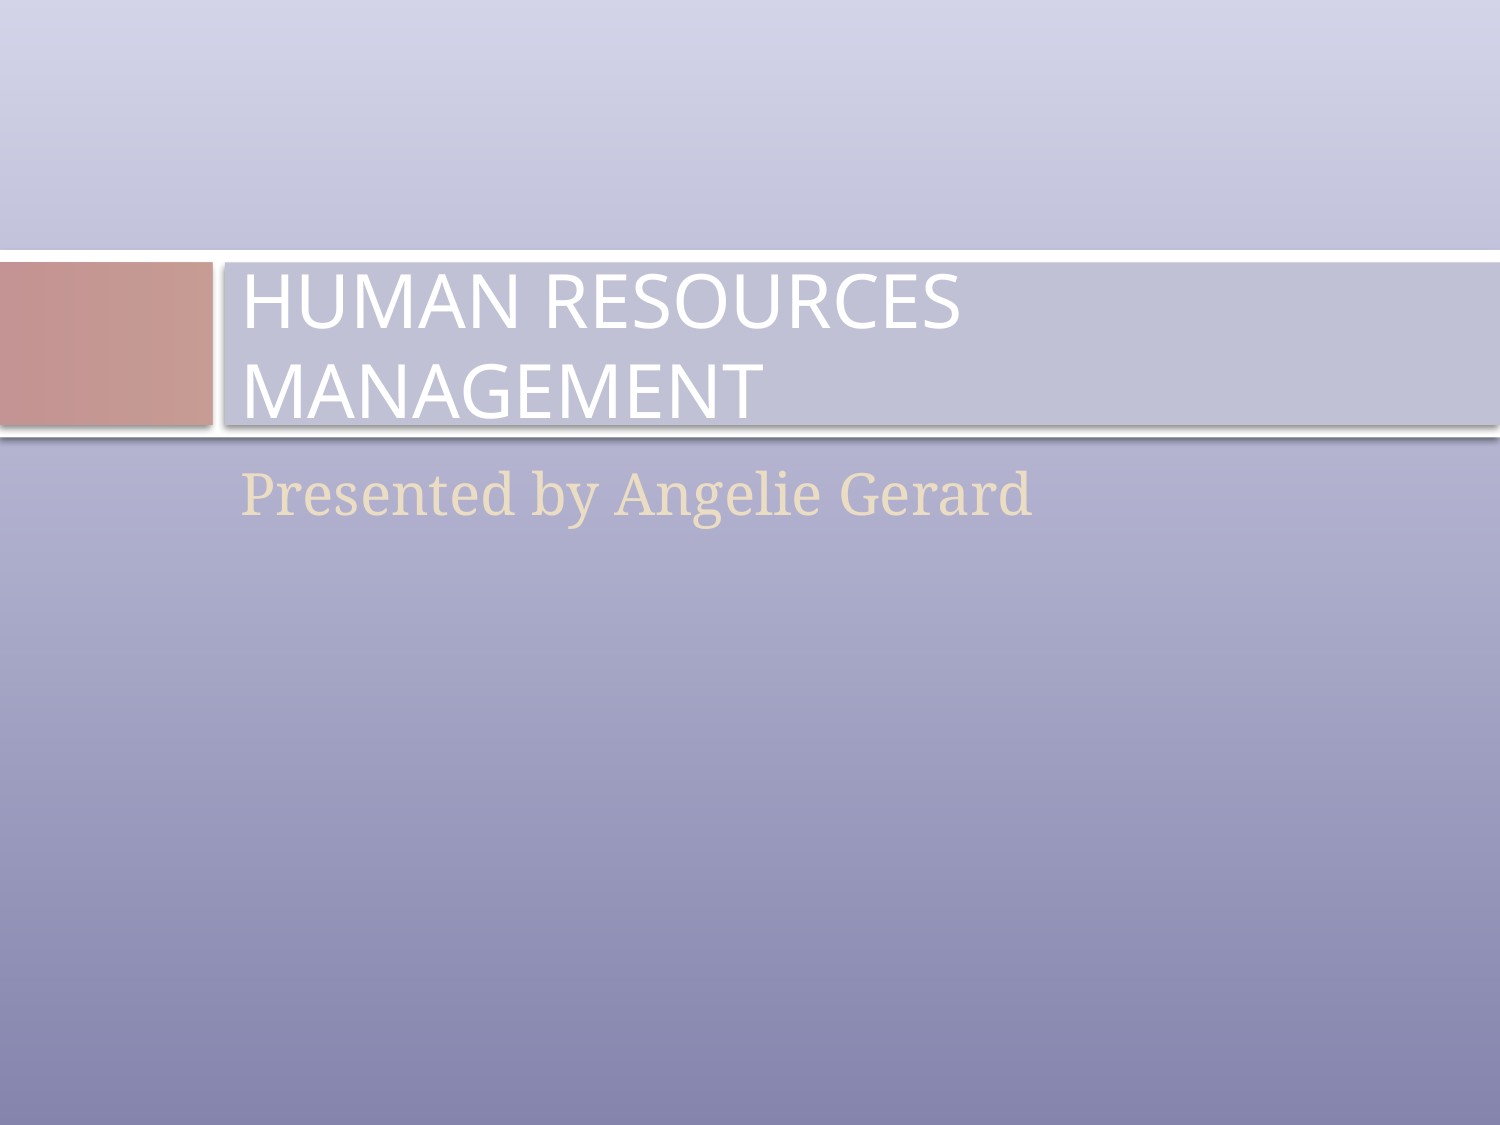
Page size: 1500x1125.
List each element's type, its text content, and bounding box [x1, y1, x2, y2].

text_box [0, 261, 214, 426]
list Presented by Angelie Gerard [224, 449, 1394, 725]
title Human Resources Management [224, 262, 1476, 426]
